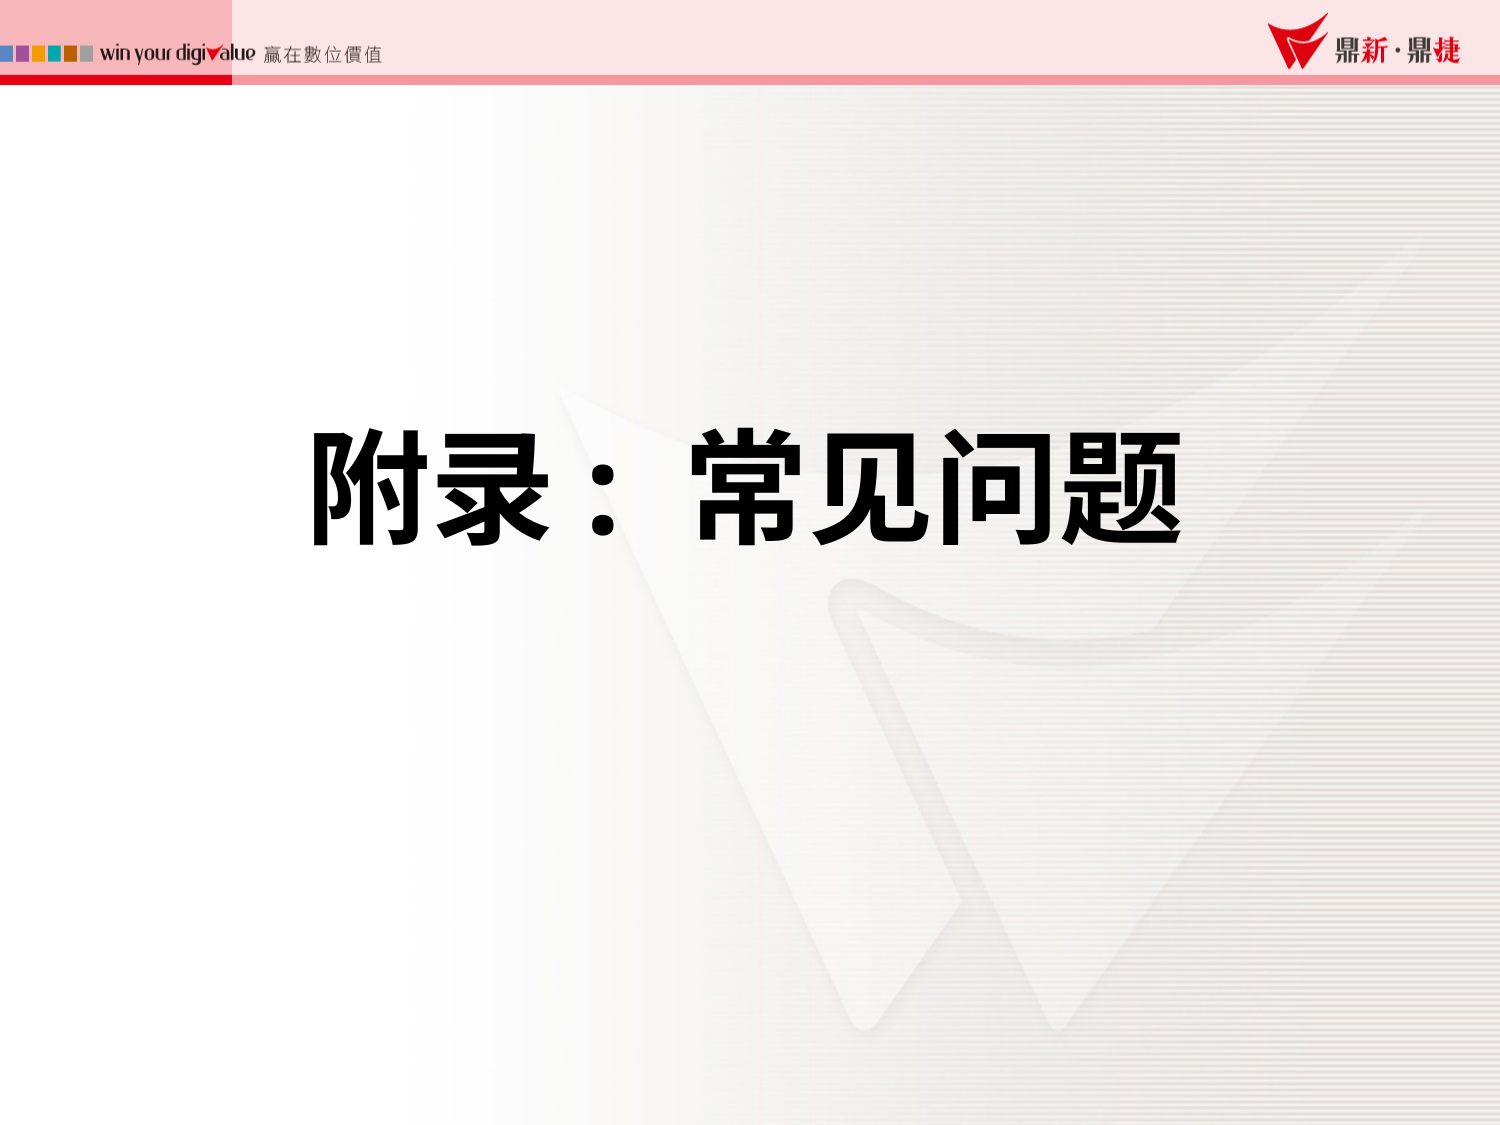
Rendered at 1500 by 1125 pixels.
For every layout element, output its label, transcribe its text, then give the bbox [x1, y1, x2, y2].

text_box 附录: 常见问题 [53, 113, 1437, 811]
picture [0, 0, 1500, 1125]
